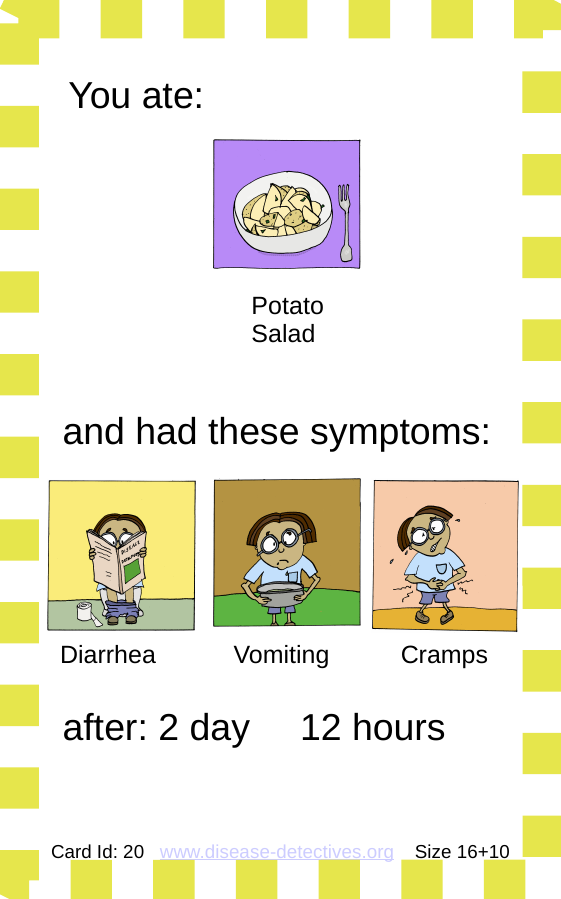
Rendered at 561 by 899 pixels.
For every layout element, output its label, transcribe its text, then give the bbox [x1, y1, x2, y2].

text_box Vomiting [210, 635, 353, 675]
picture [212, 139, 362, 270]
picture [212, 478, 361, 628]
text_box [18, 17, 544, 881]
picture [47, 479, 196, 631]
text_box Potato Salad [236, 283, 355, 354]
picture [371, 478, 520, 633]
text_box Cramps [373, 641, 516, 675]
text_box Diarrhea [37, 632, 179, 675]
